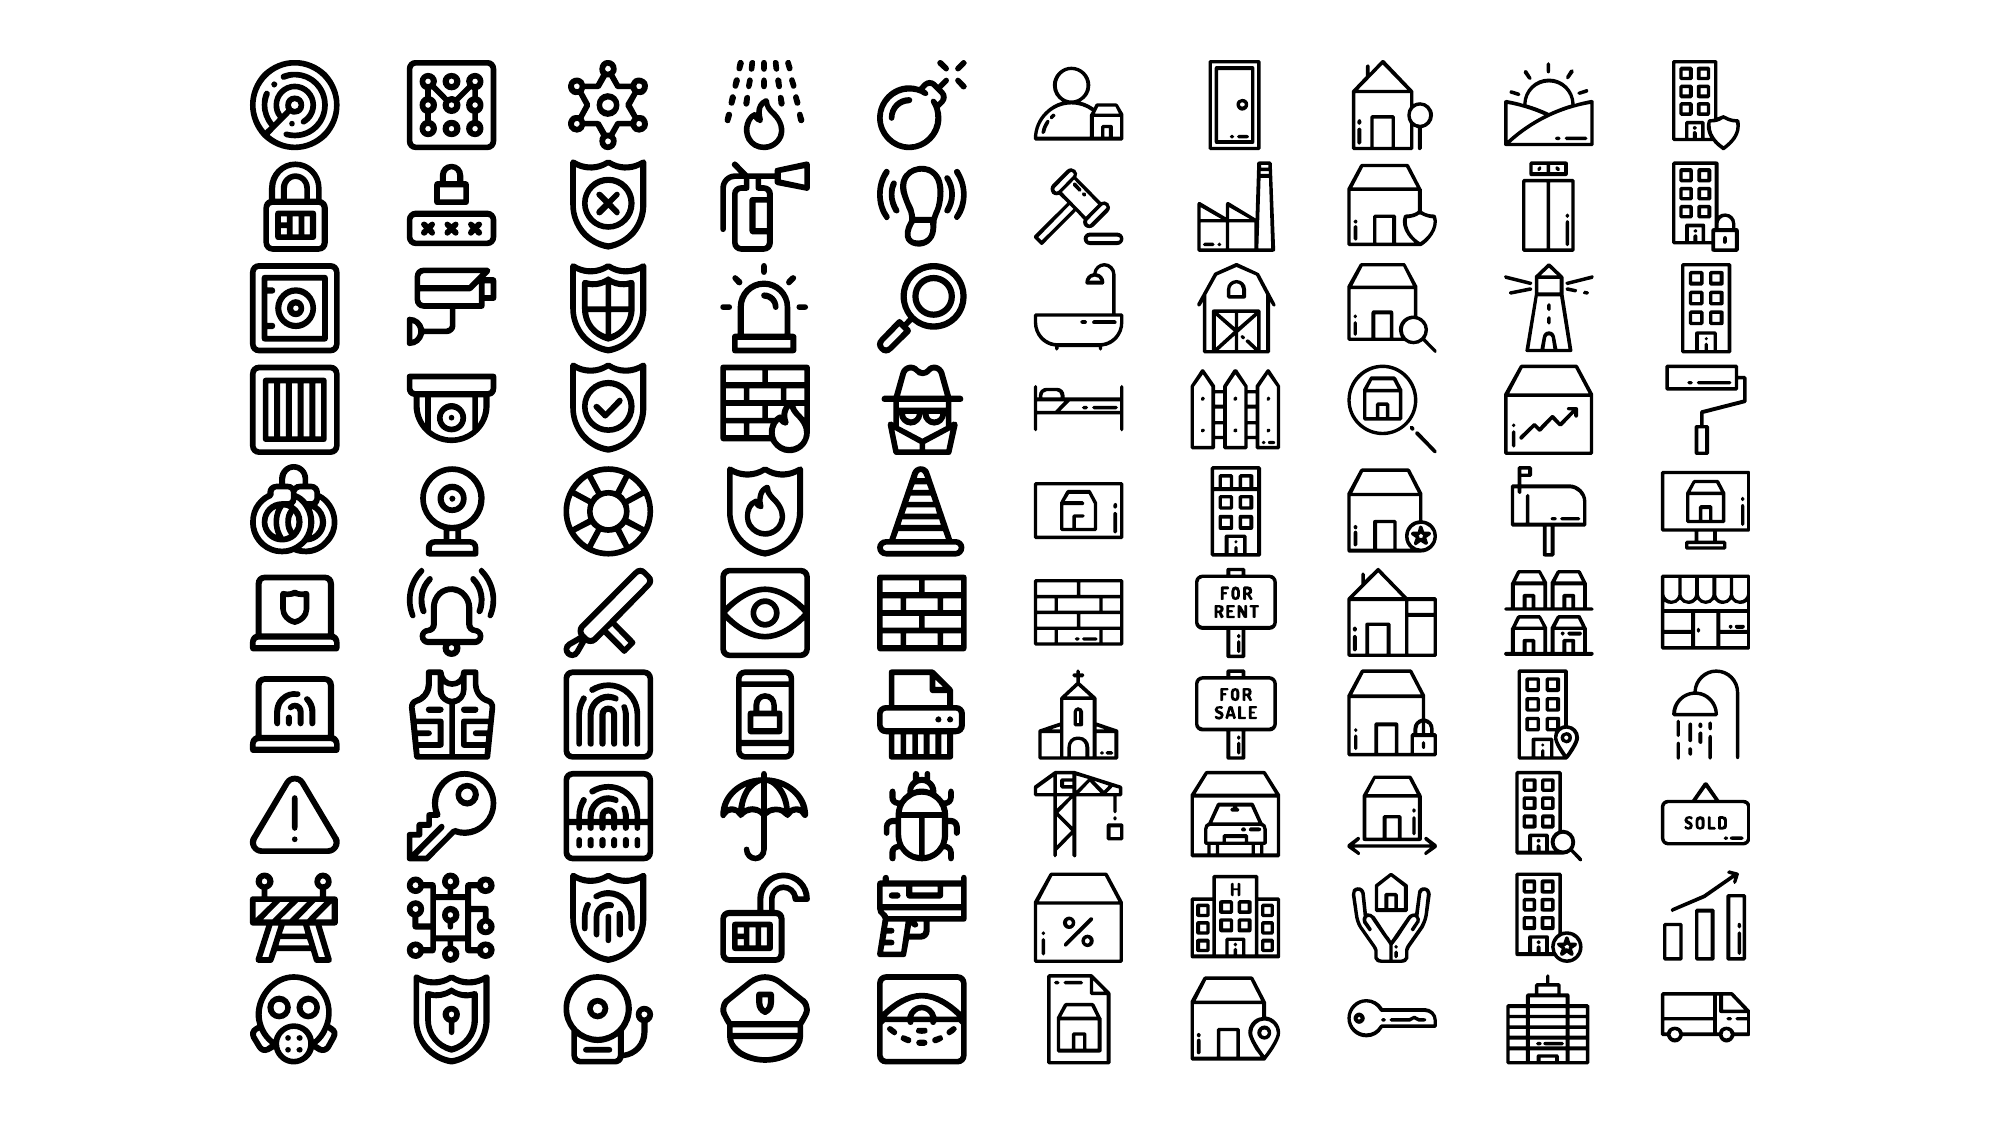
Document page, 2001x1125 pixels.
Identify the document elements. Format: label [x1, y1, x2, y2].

picture [249, 60, 1750, 1065]
